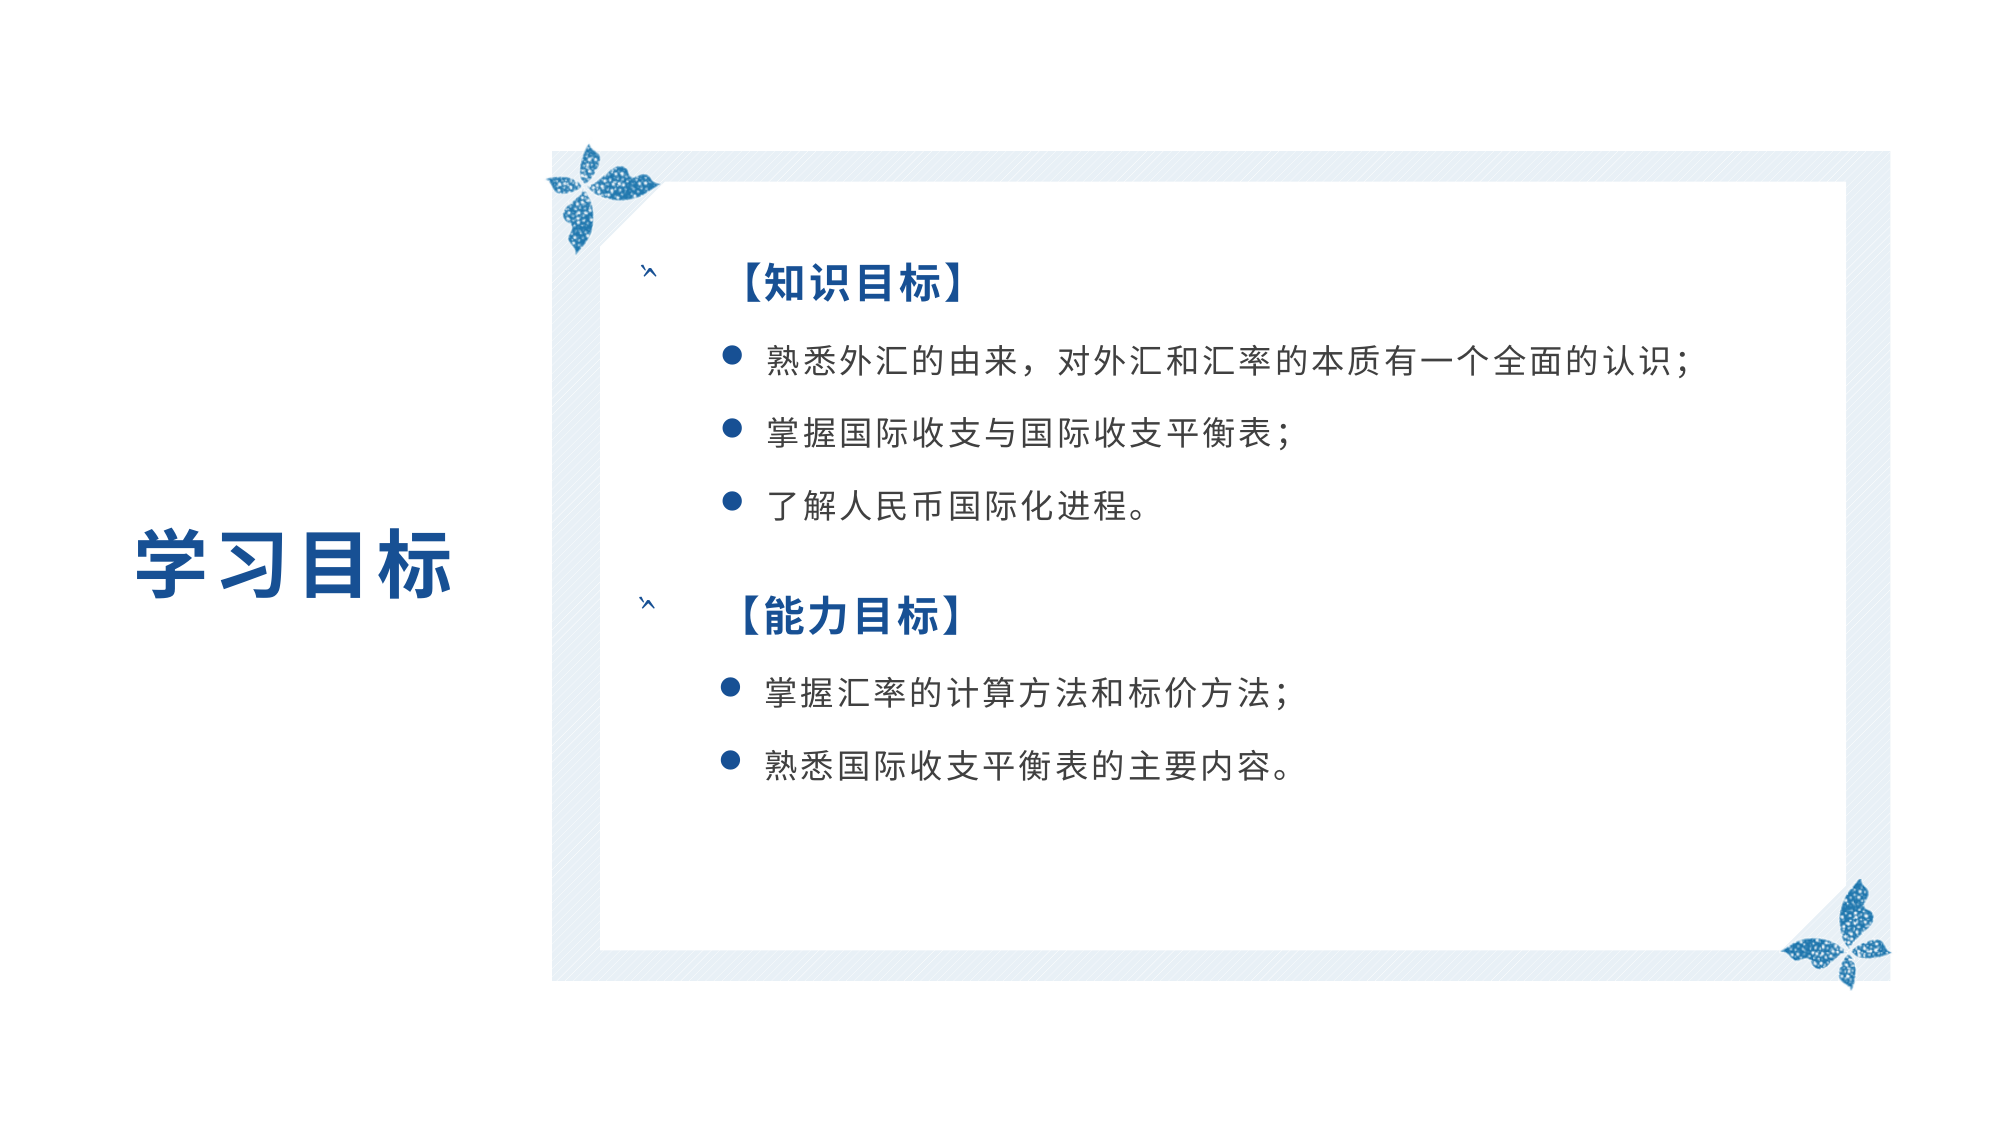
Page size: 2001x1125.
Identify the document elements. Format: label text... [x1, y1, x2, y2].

picture [518, 120, 664, 260]
picture [1777, 879, 1898, 991]
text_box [552, 150, 1891, 981]
text_box 学习目标 [117, 465, 474, 660]
